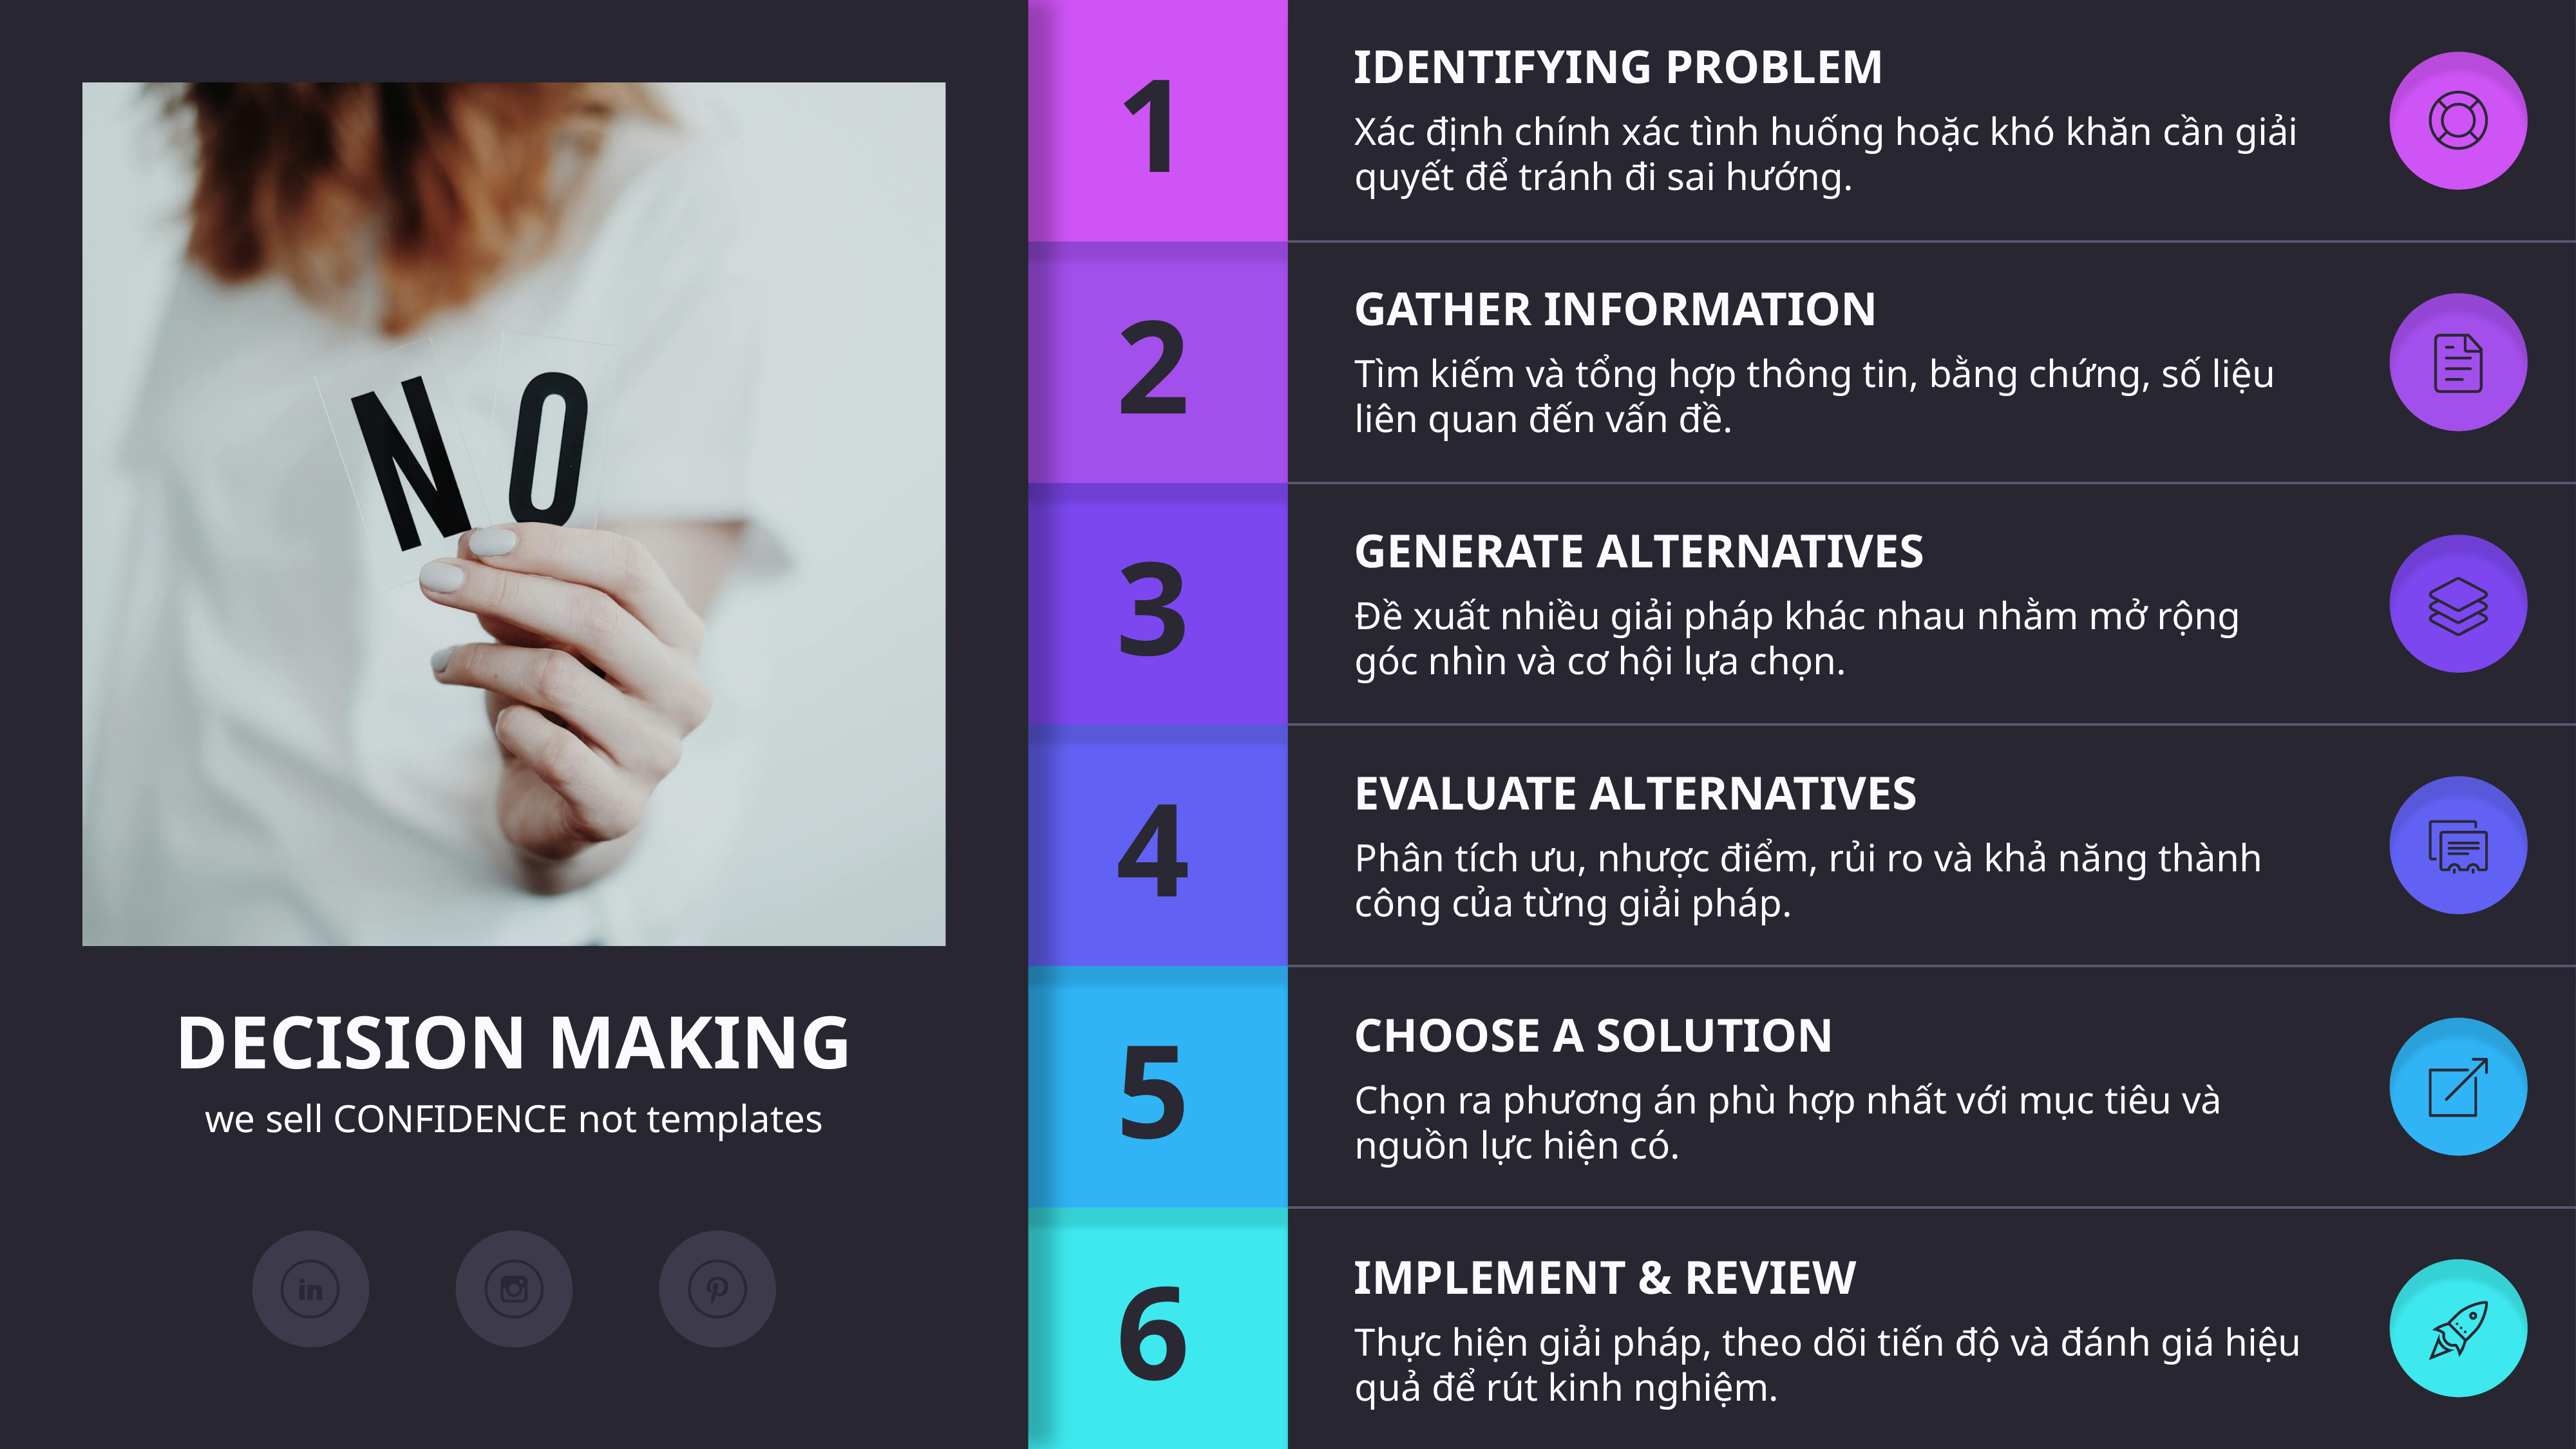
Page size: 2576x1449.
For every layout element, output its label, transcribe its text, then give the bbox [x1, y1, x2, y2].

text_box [1287, 241, 2576, 1208]
picture [82, 82, 946, 947]
text_box we sell CONFIDENCE not templates [195, 1090, 833, 1145]
text_box [2429, 90, 2488, 150]
text_box [2432, 1301, 2488, 1357]
text_box [280, 1259, 340, 1319]
text_box [455, 1229, 574, 1349]
text_box [0, 0, 2576, 1449]
text_box [658, 1229, 777, 1349]
text_box [251, 1229, 370, 1349]
text_box DECISION MAKING [165, 992, 863, 1088]
text_box [2429, 1334, 2456, 1360]
text_box [484, 1259, 544, 1319]
text_box [688, 1259, 748, 1319]
